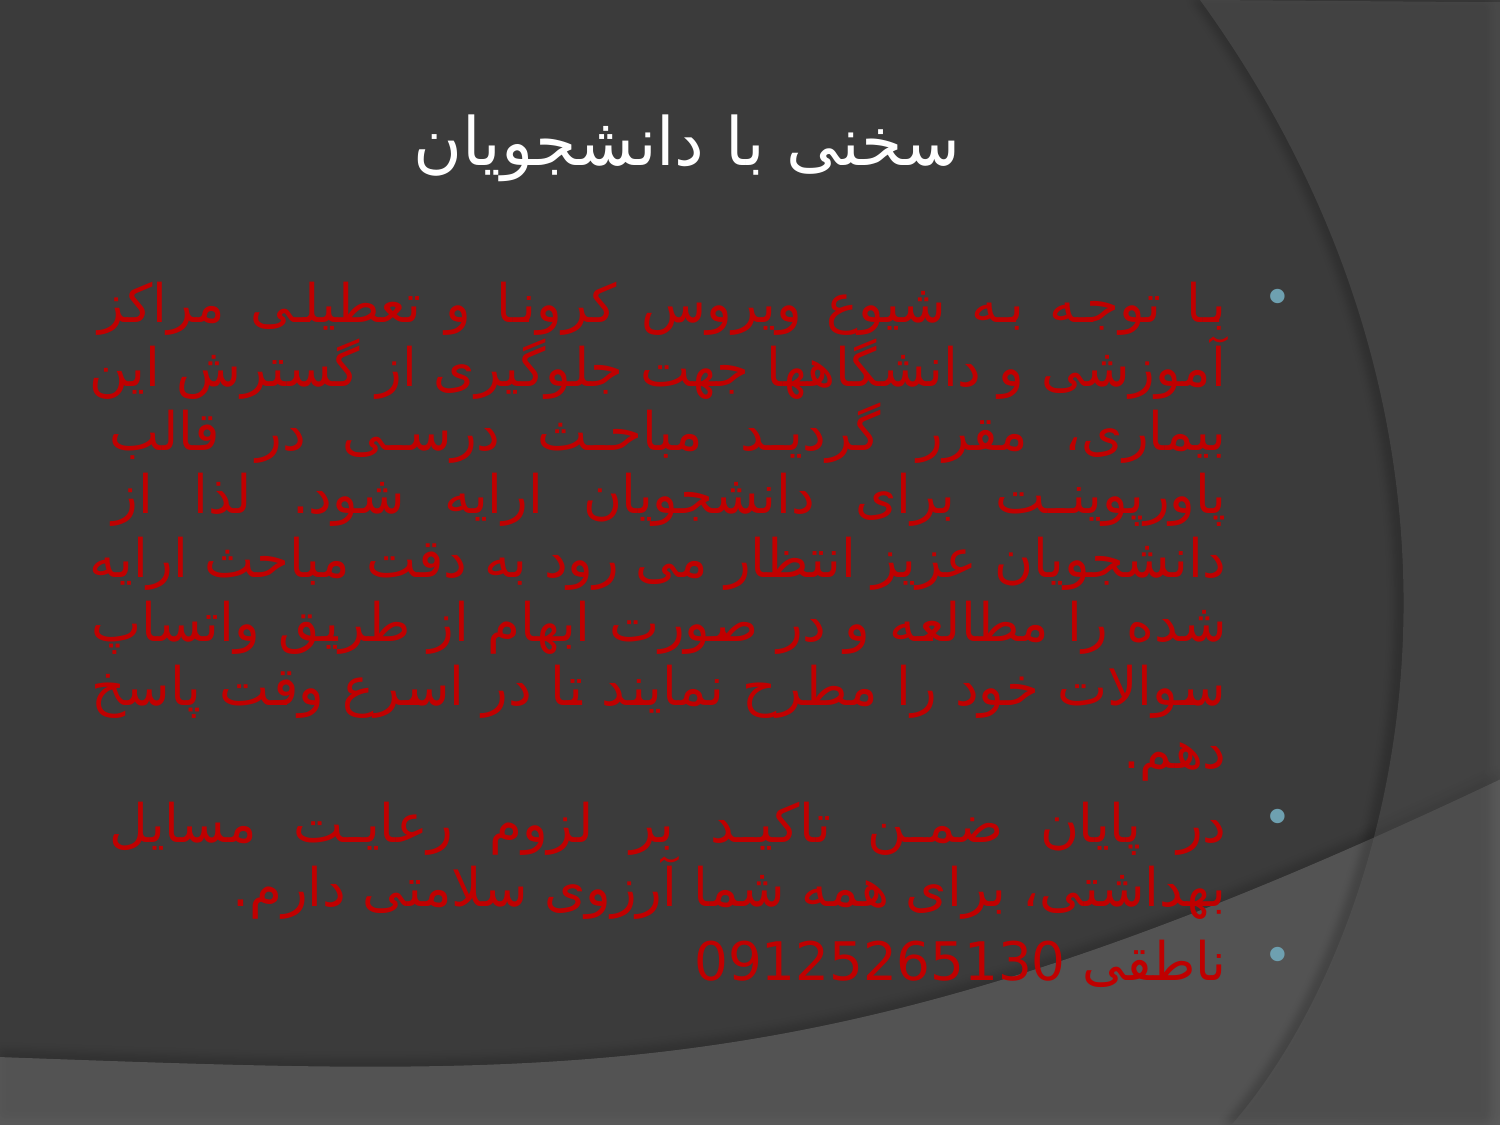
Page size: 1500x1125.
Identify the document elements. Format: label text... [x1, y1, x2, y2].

list با توجه به شیوع ویروس کرونا و تعطیلی مراکز آموزشی و دانشگاهها جهت جلوگیری از گسترش این بیماری، مقرر گردید مباحث درسی در قالب پاورپوینت برای دانشجویان ارایه شود. لذا از دانشجویان عزیز انتظار می رود به دقت مباحث ارایه شده را مطالعه و در صورت ابهام از طریق واتساپ سوالات خود را مطرح نمایند تا در اسرع وقت پاسخ دهم. در پایان ضمن تاکید بر لزوم رعایت مسایل بهداشتی، برای همه شما آرزوی سلامتی دارم. ناطقی 09125265130 [75, 262, 1300, 1005]
title سخنی با دانشجویان [75, 45, 1300, 233]
